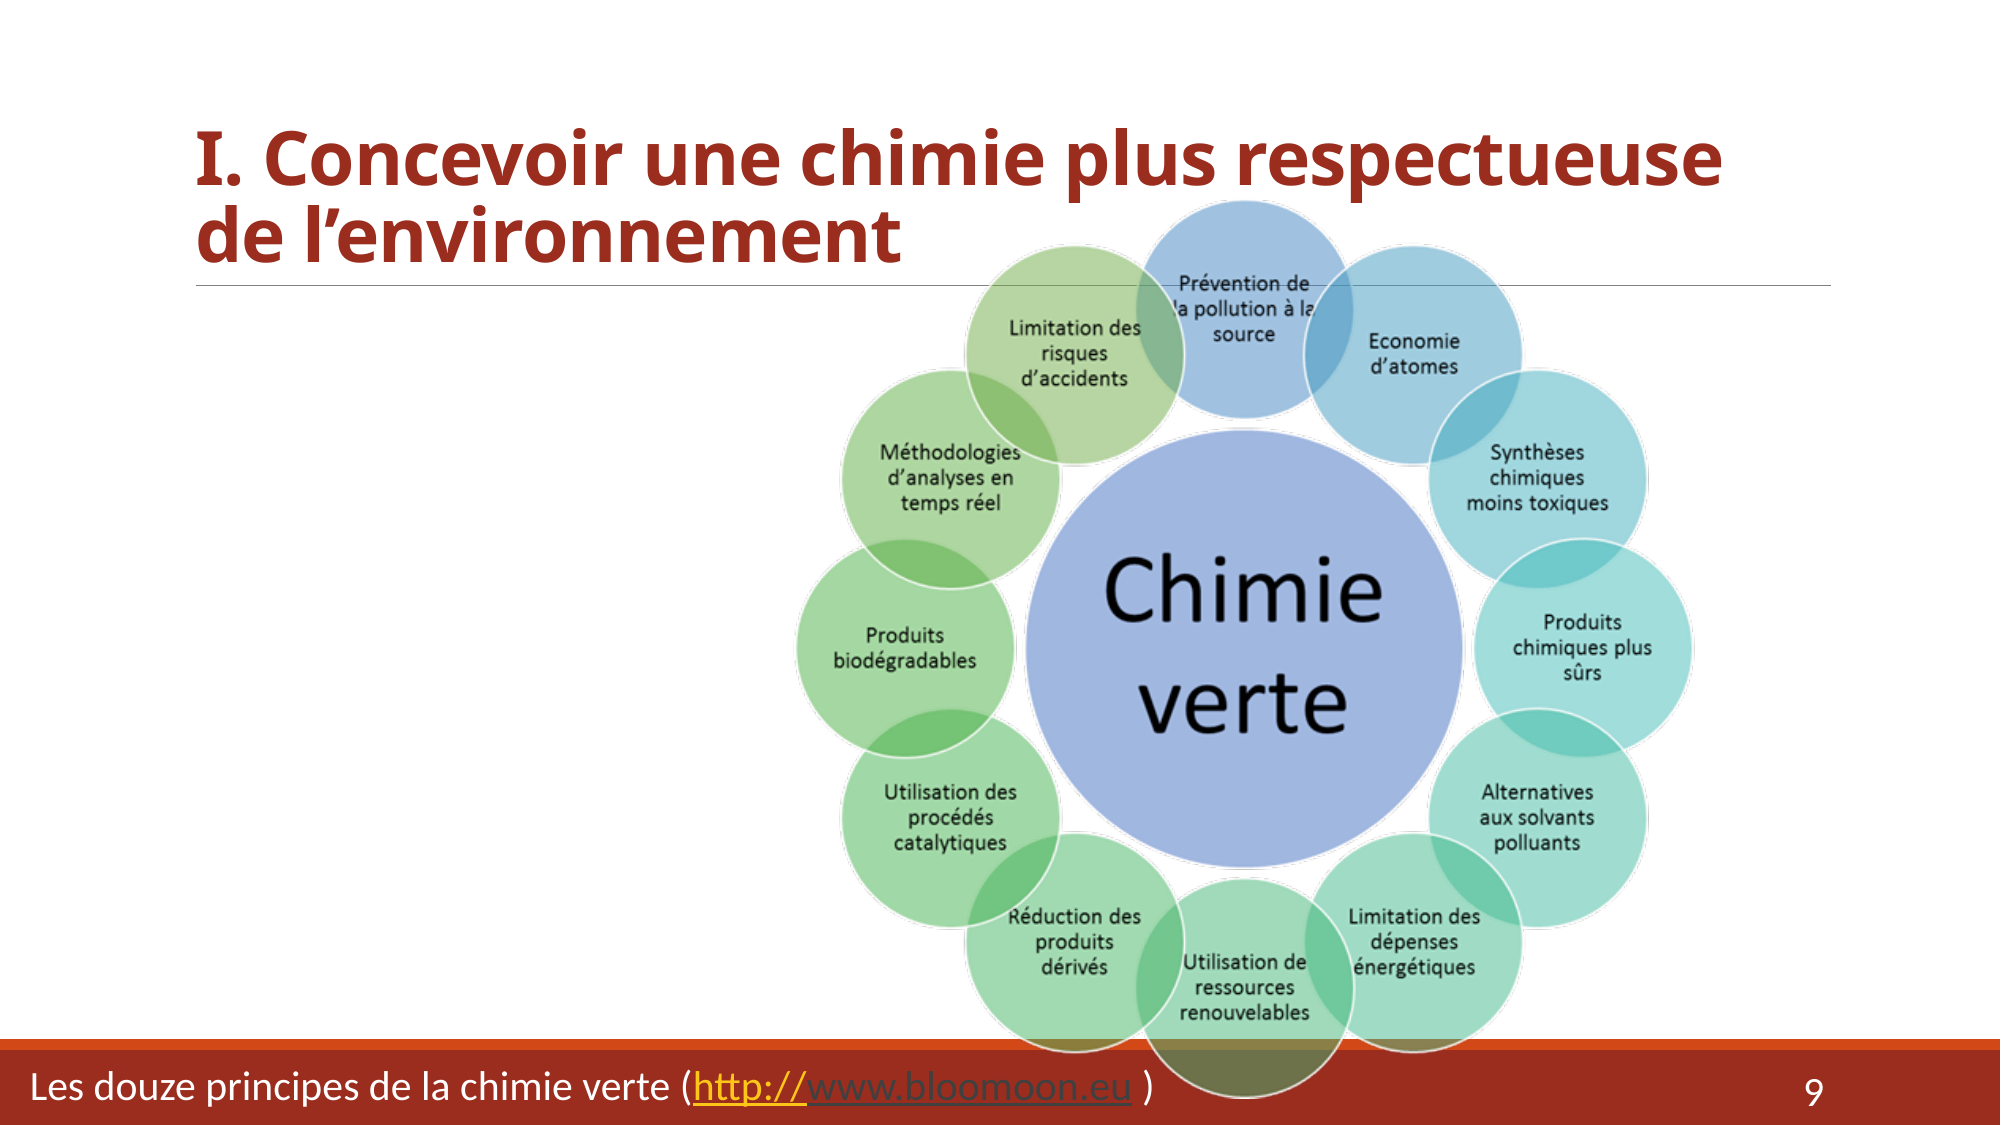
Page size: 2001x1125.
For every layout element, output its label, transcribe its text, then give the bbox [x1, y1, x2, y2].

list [777, 199, 1705, 1100]
title I. Concevoir une chimie plus respectueuse de l’environnement [180, 47, 1830, 285]
text_box Les douze principes de la chimie verte (http://www.bloomoon.eu ) [0, 1056, 2000, 1125]
